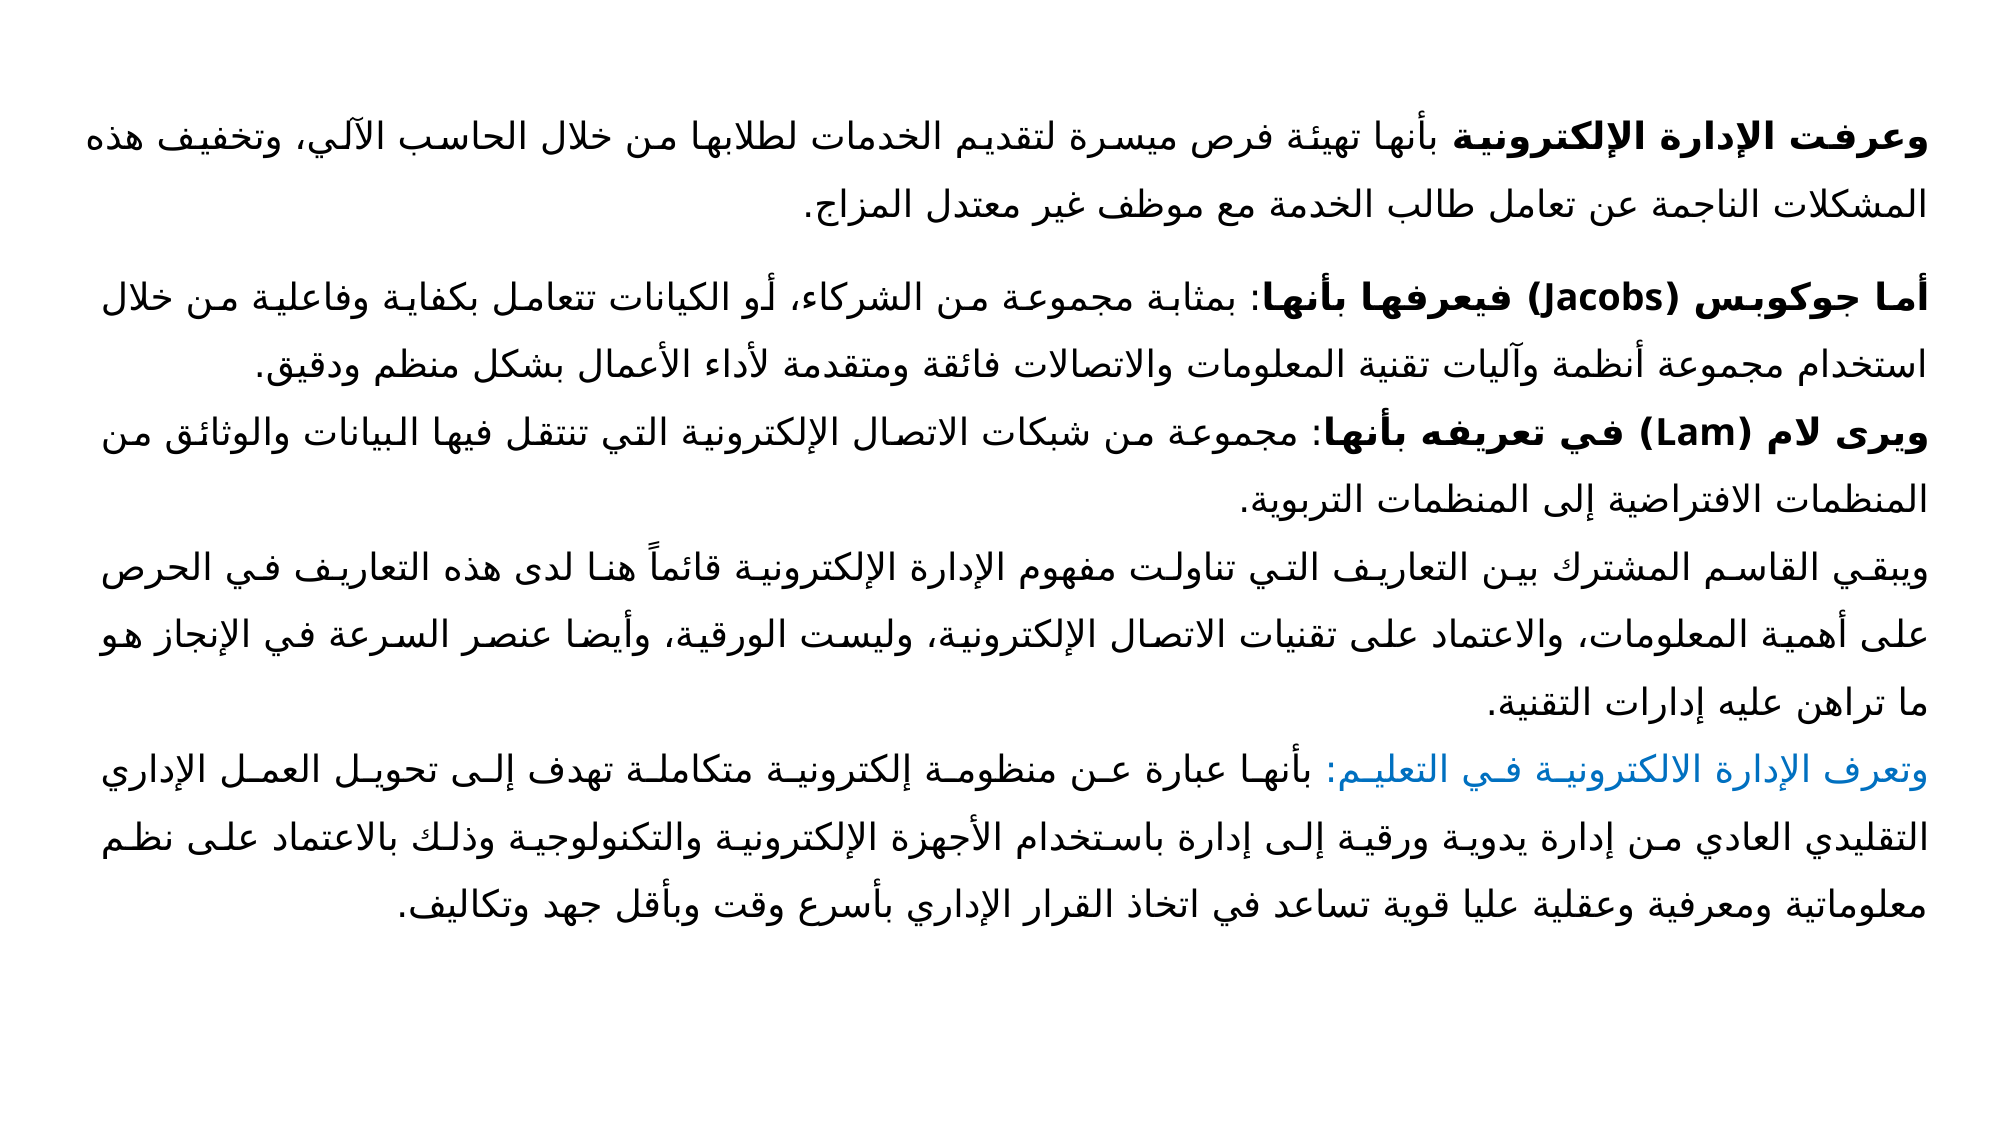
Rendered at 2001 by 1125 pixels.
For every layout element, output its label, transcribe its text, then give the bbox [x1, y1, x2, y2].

text_box أما جوكوبس (Jacobs) فيعرفها بأنها: بمثابة مجموعة من الشركاء، أو الكيانات تتعامل بكفاية وفاعلية من خلال استخدام مجموعة أنظمة وآليات تقنية المعلومات والاتصالات فائقة ومتقدمة لأداء الأعمال بشكل منظم ودقيق. ويرى لام (Lam) في تعريفه بأنها: مجموعة من شبكات الاتصال الإلكترونية التي تنتقل فيها البيانات والوثائق من المنظمات الافتراضية إلى المنظمات التربوية. ويبقي القاسم المشترك بين التعاريف التي تناولت مفهوم الإدارة الإلكترونية قائماً هنا لدى هذه التعاريف في الحرص على أهمية المعلومات، والاعتماد على تقنيات الاتصال الإلكترونية، وليست الورقية، وأيضا عنصر السرعة في الإنجاز هو ما تراهن عليه إدارات التقنية. وتعرف الإدارة الالكترونية في التعليم: بأنها عبارة عن منظومة إلكترونية متكاملة تهدف إلى تحويل العمل الإداري التقليدي العادي من إدارة يدوية ورقية إلى إدارة باستخدام الأجهزة الإلكترونية والتكنولوجية وذلك بالاعتماد على نظم معلوماتية ومعرفية وعقلية عليا قوية تساعد في اتخاذ القرار الإداري بأسرع وقت وبأقل جهد وتكاليف. [86, 243, 1945, 933]
text_box وعرفت الإدارة الإلكترونية بأنها تهيئة فرص ميسرة لتقديم الخدمات لطلابها من خلال الحاسب الآلي، وتخفيف هذه المشكلات الناجمة عن تعامل طالب الخدمة مع موظف غير معتدل المزاج. [70, 82, 1945, 233]
